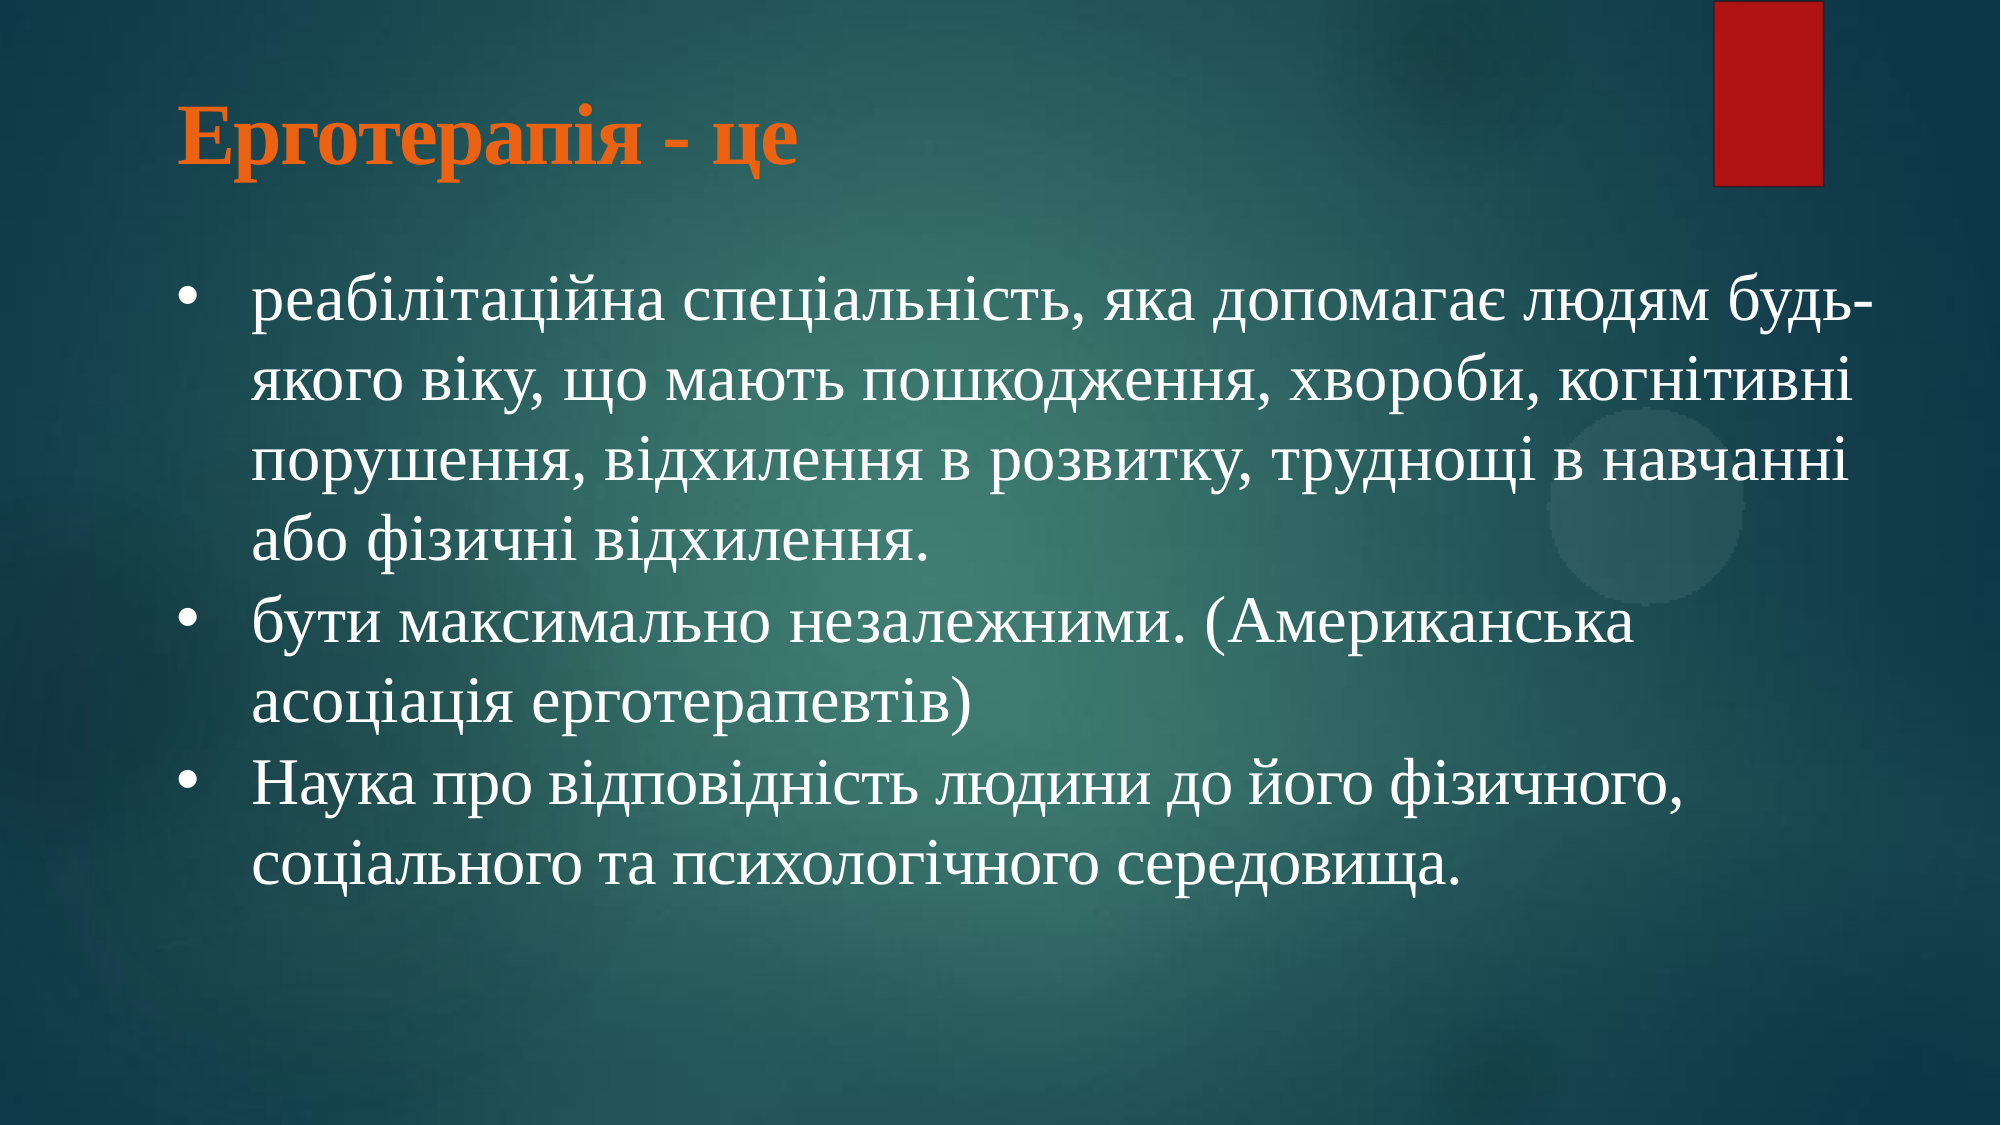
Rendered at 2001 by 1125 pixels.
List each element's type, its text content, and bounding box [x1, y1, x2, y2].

picture [0, 0, 2000, 1125]
text_box реабілітаційна спеціальність, яка допомагає людям будь-якого віку, що мають пошкодження, хвороби, когнітивні порушення, відхилення в розвитку, труднощі в навчанні або фізичні відхилення. бути максимально незалежними. (Американська асоціація ерготерапевтів) Наука про відповідність людини до його фізичного, соціального та психологічного середовища. [174, 251, 1913, 899]
title Ерготерапія - це [174, 75, 1024, 251]
